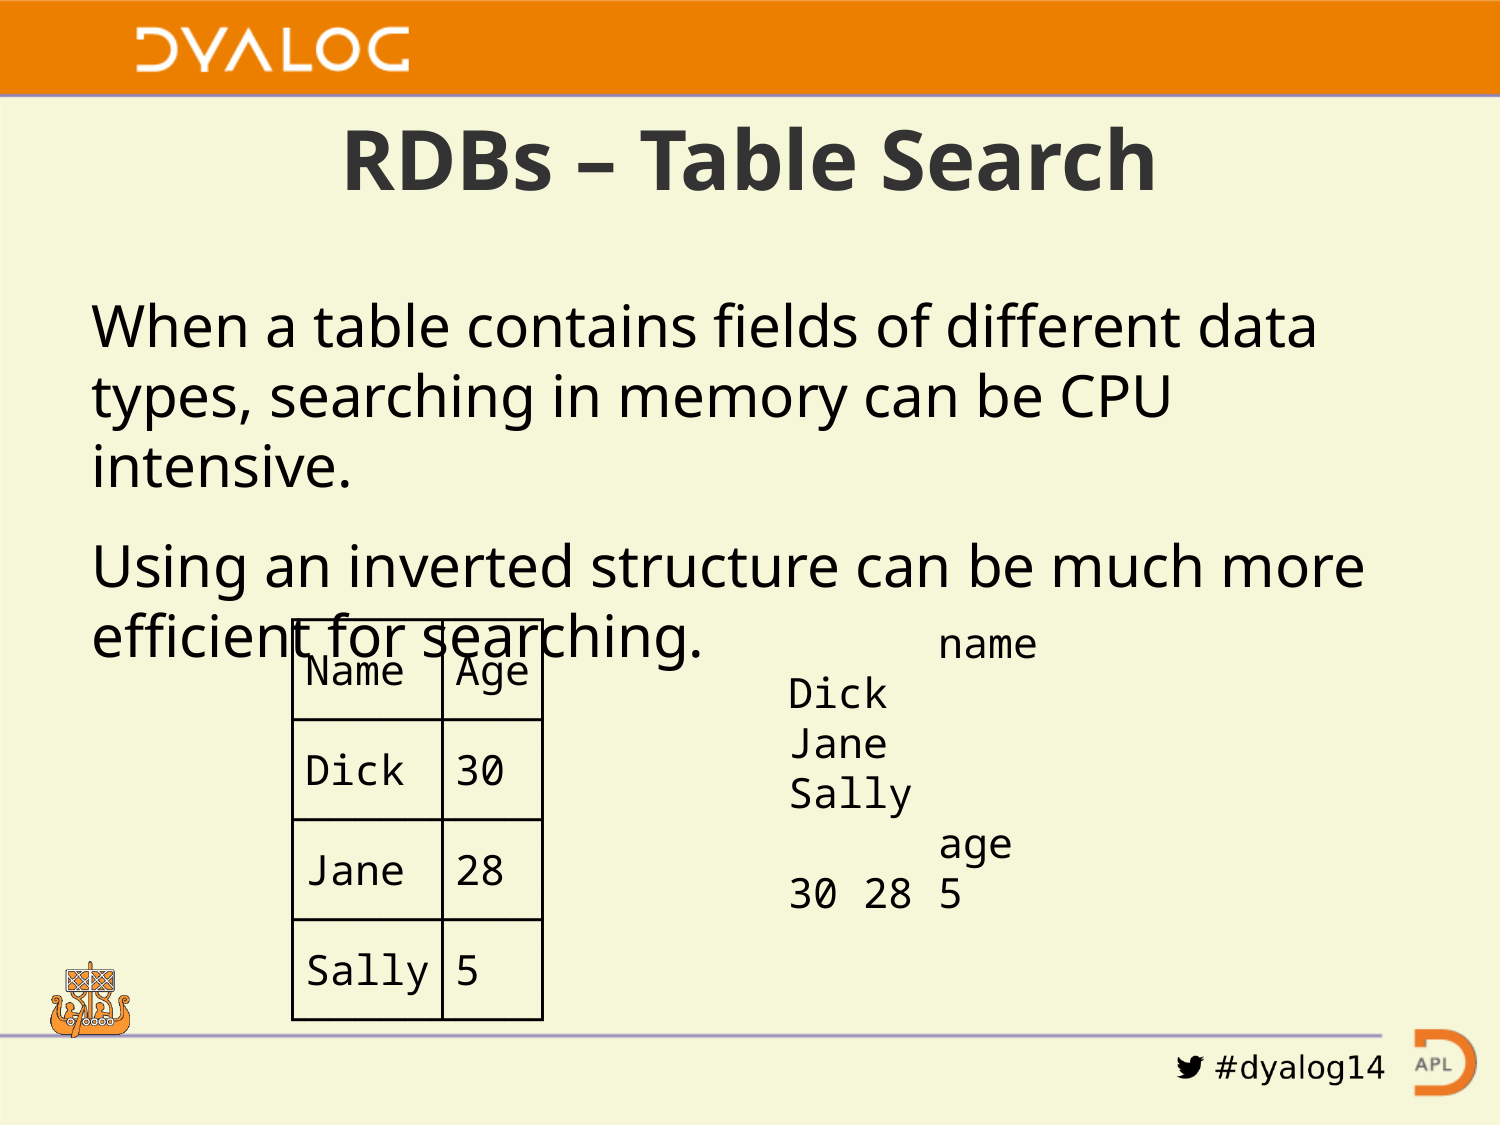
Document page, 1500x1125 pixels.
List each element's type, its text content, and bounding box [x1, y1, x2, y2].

picture [0, 0, 1500, 1125]
text_box When a table contains fields of different data types, searching in memory can be CPU intensive. Using an inverted structure can be much more efficient for searching. [76, 281, 1447, 677]
text_box ┌─────┬───┐ │Name │Age│ ├─────┼───┤ │Dick │30 │ ├─────┼───┤ │Jane │28 │ ├─────┼───┤ │Sally│5 │ └─────┴───┘ [265, 586, 632, 1052]
title RDBs – Table Search [112, 99, 1388, 281]
text_box name Dick Jane Sally age 30 28 5 [773, 609, 1160, 925]
